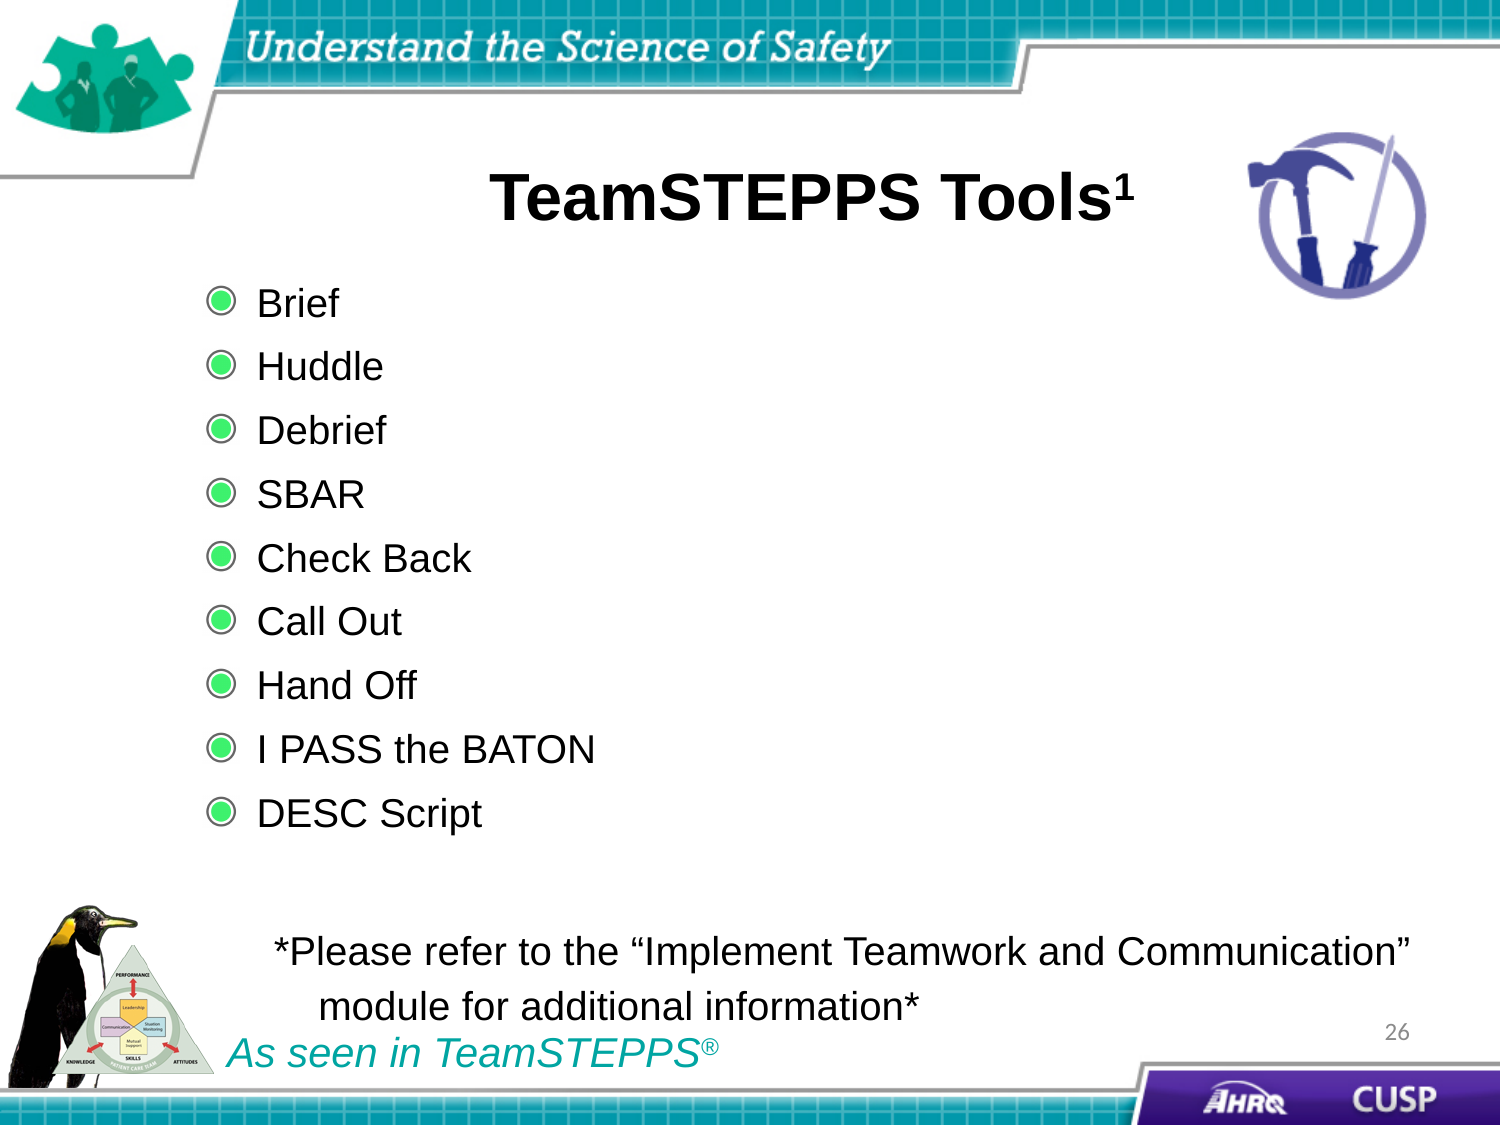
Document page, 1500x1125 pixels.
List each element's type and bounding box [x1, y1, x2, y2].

picture [0, 1088, 1500, 1125]
text_box [0, 58, 1500, 1088]
picture [0, 0, 1500, 58]
